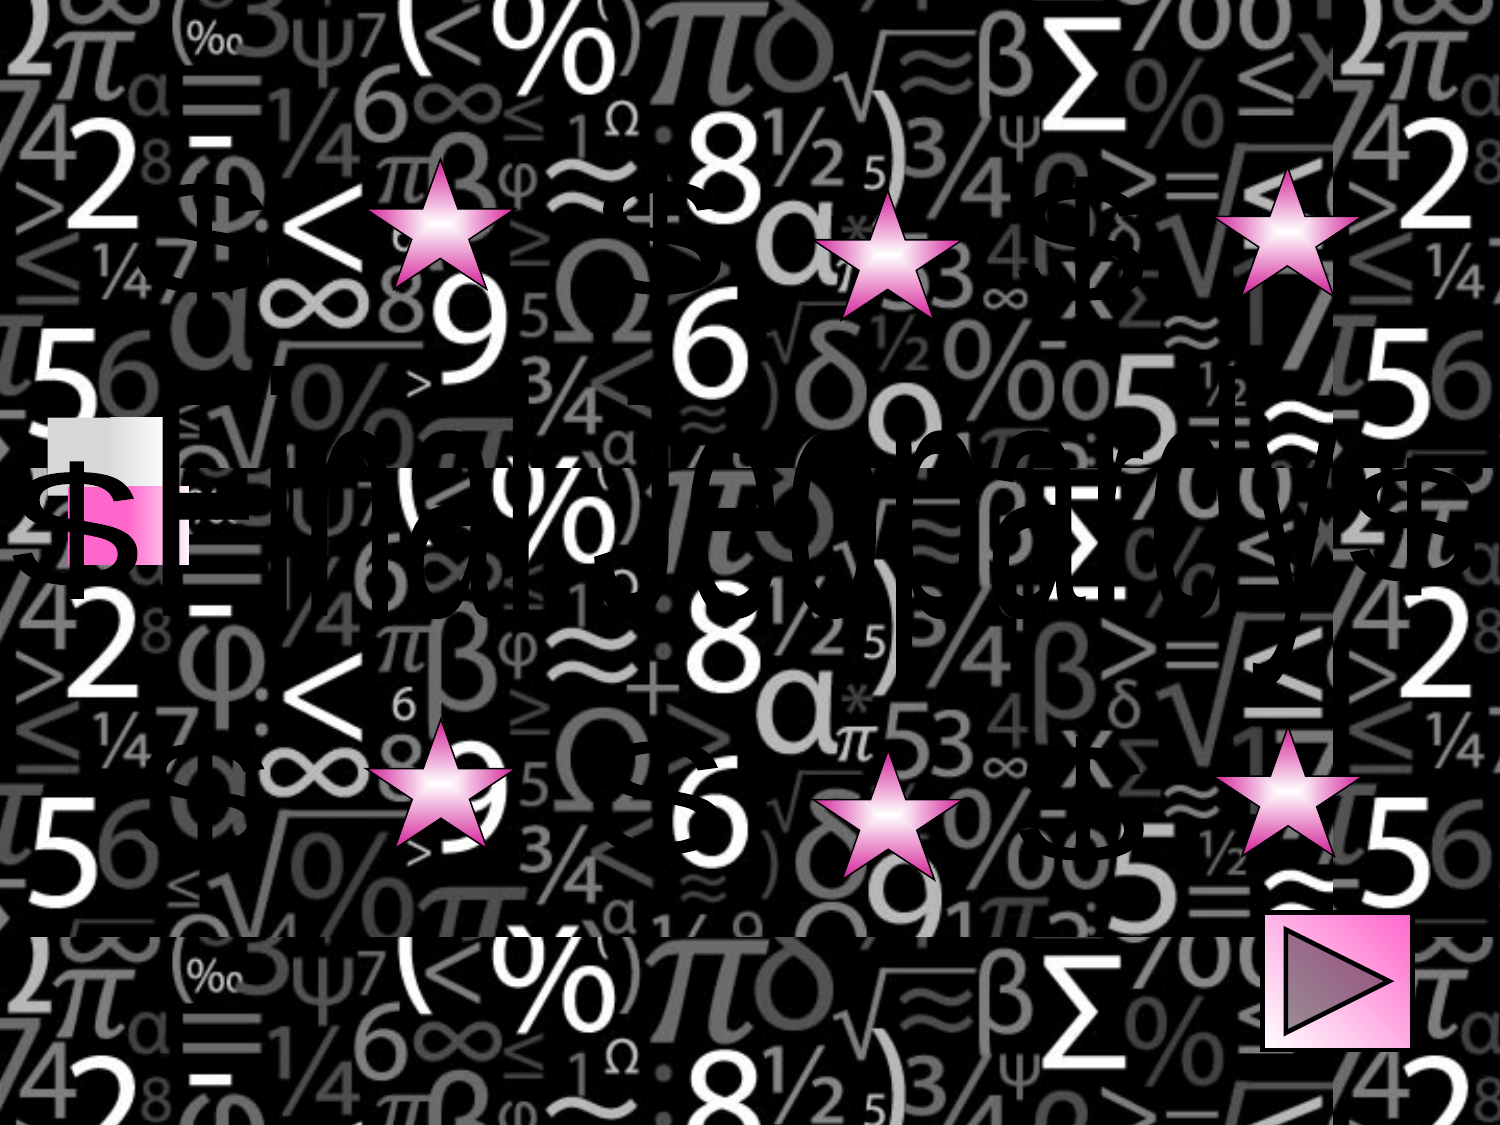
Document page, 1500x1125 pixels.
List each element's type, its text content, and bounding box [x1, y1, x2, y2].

text_box $ [67, 486, 130, 565]
text_box [812, 190, 963, 321]
text_box [1212, 166, 1363, 297]
picture [0, 0, 1500, 1125]
text_box [365, 159, 516, 290]
text_box [1262, 912, 1413, 1050]
text_box [1213, 726, 1363, 857]
text_box [813, 750, 964, 880]
text_box [365, 718, 516, 849]
